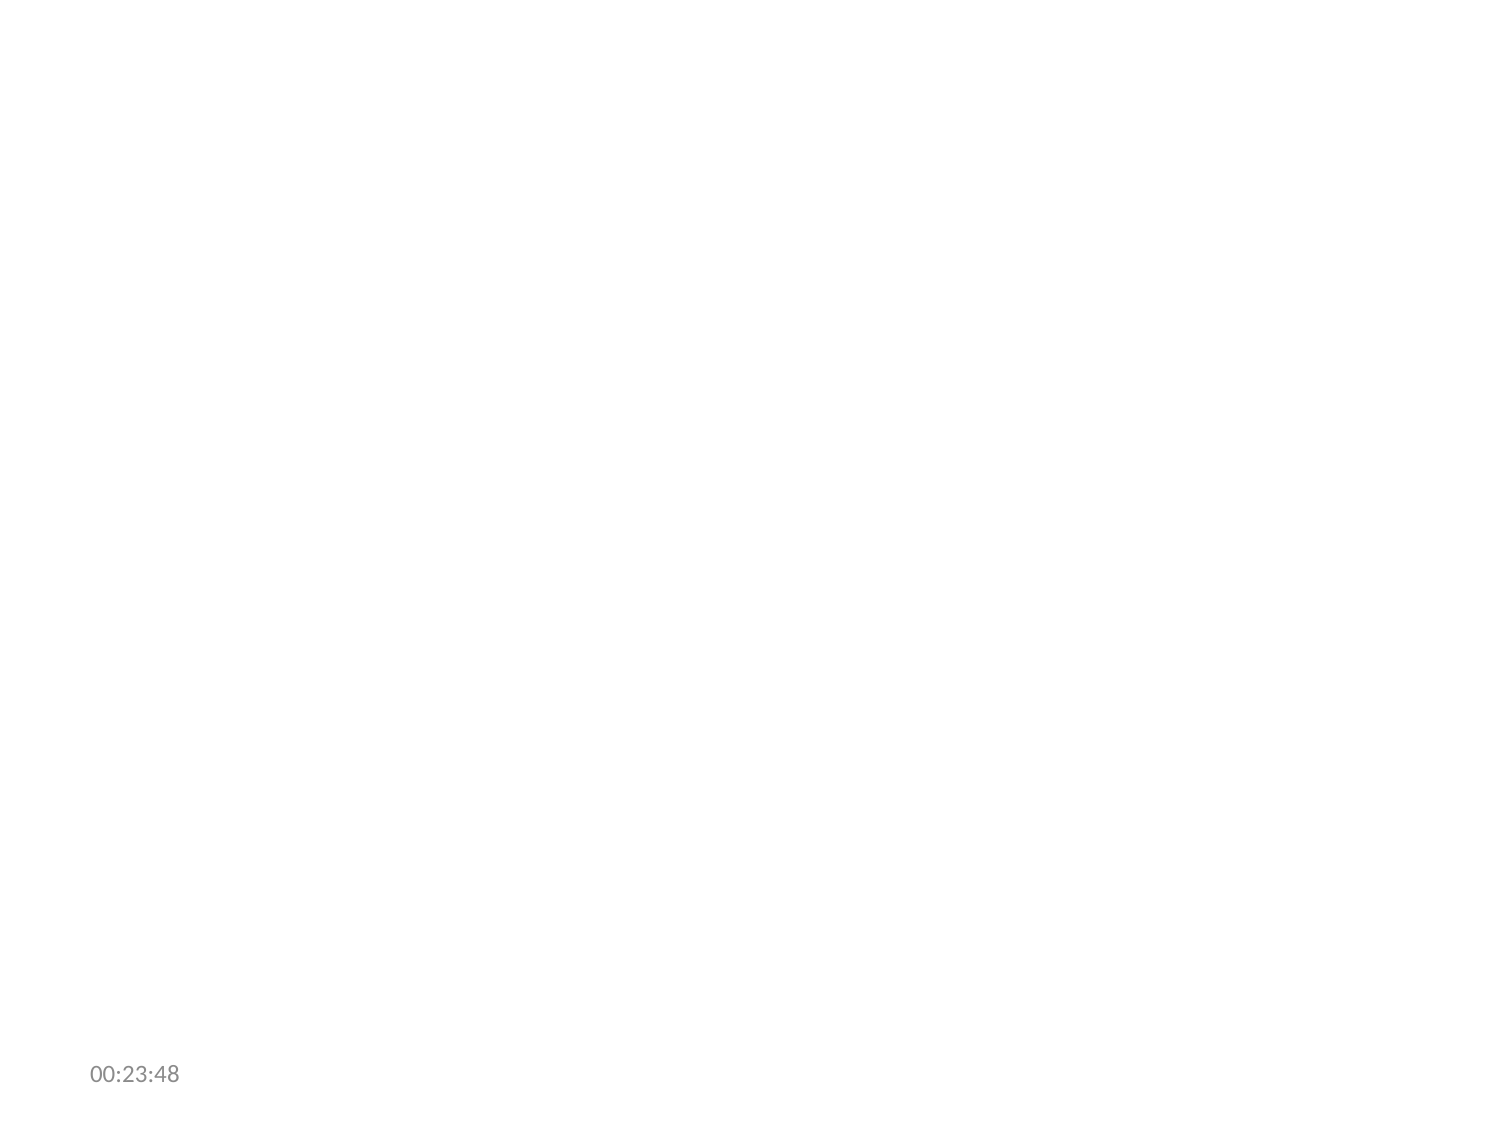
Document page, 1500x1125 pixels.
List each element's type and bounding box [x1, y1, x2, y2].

slide_number [75, 1042, 425, 1103]
